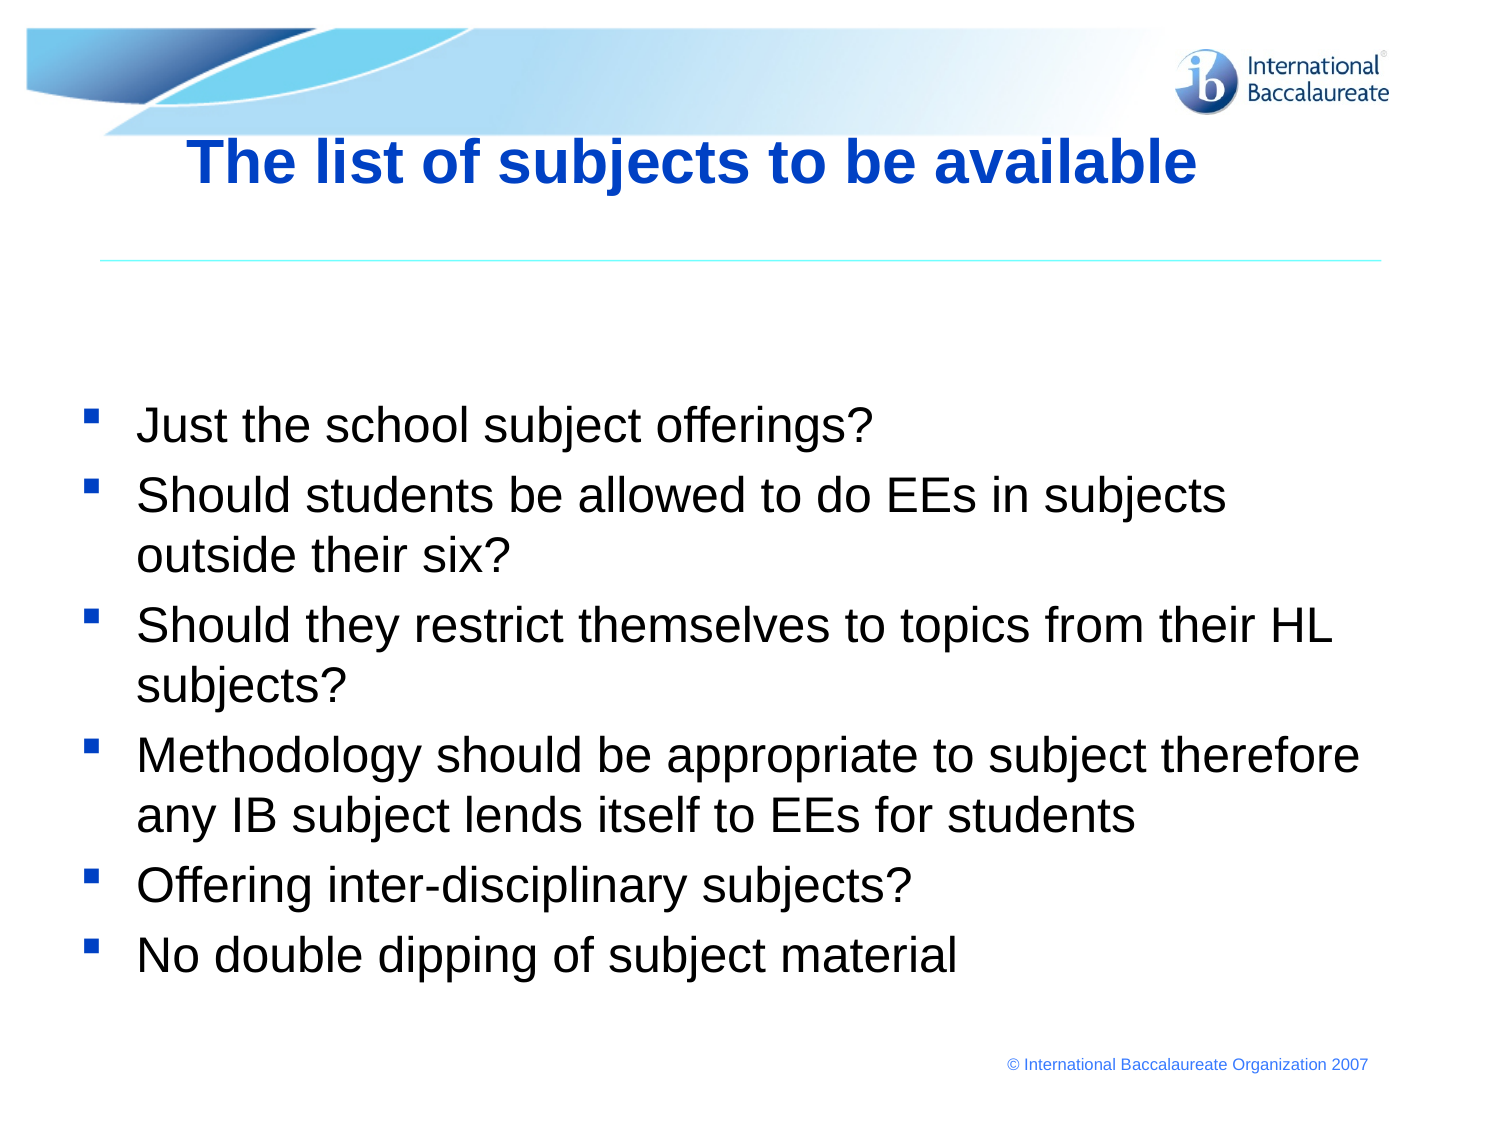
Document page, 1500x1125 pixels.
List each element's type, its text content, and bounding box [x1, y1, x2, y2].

picture [24, 24, 1389, 142]
list Just the school subject offerings? Should students be allowed to do EEs in subjects outside their six? Should they restrict themselves to topics from their HL subjects? Methodology should be appropriate to subject therefore any IB subject lends itself to EEs for students Offering inter-disciplinary subjects? No double dipping of subject material [64, 385, 1415, 1106]
title The list of subjects to be available [171, 113, 1409, 327]
